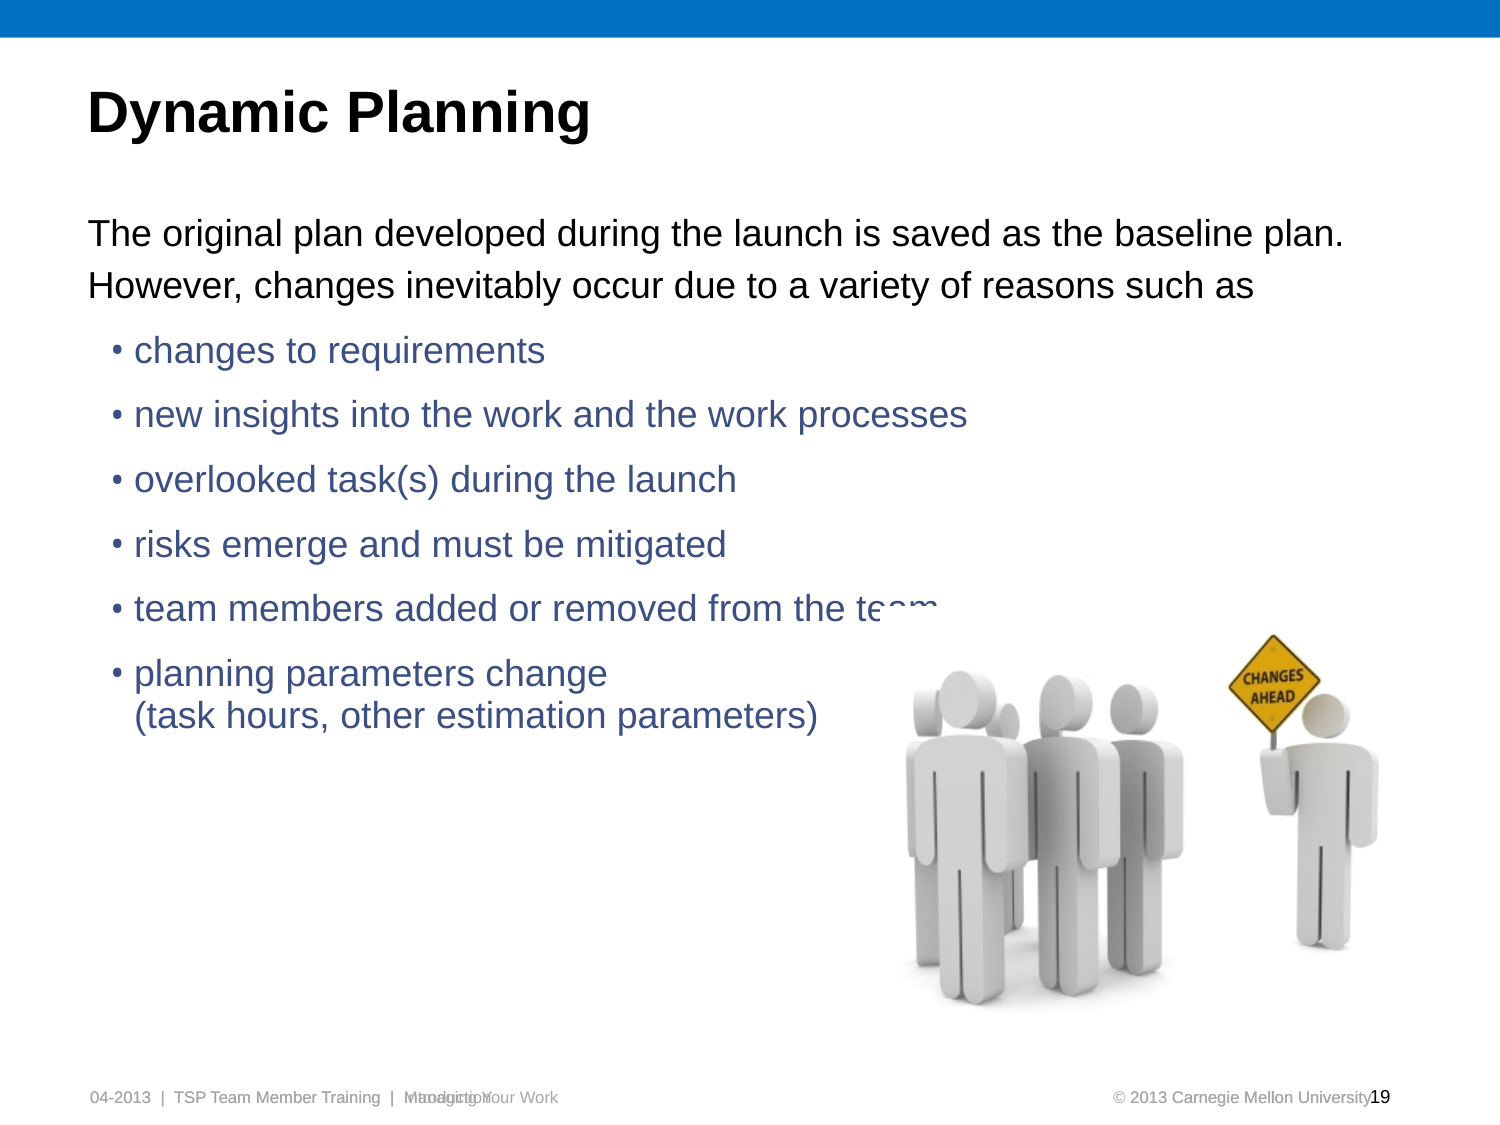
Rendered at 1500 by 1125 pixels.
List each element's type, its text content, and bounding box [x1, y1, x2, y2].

title Dynamic Planning [87, 87, 1439, 212]
list The original plan developed during the launch is saved as the baseline plan. However, changes inevitably occur due to a variety of reasons such as changes to requirements new insights into the work and the work processes overlooked task(s) during the launch risks emerge and must be mitigated team members added or removed from the team planning parameters change (task hours, other estimation parameters) [87, 212, 1440, 1026]
picture [880, 606, 1439, 1026]
